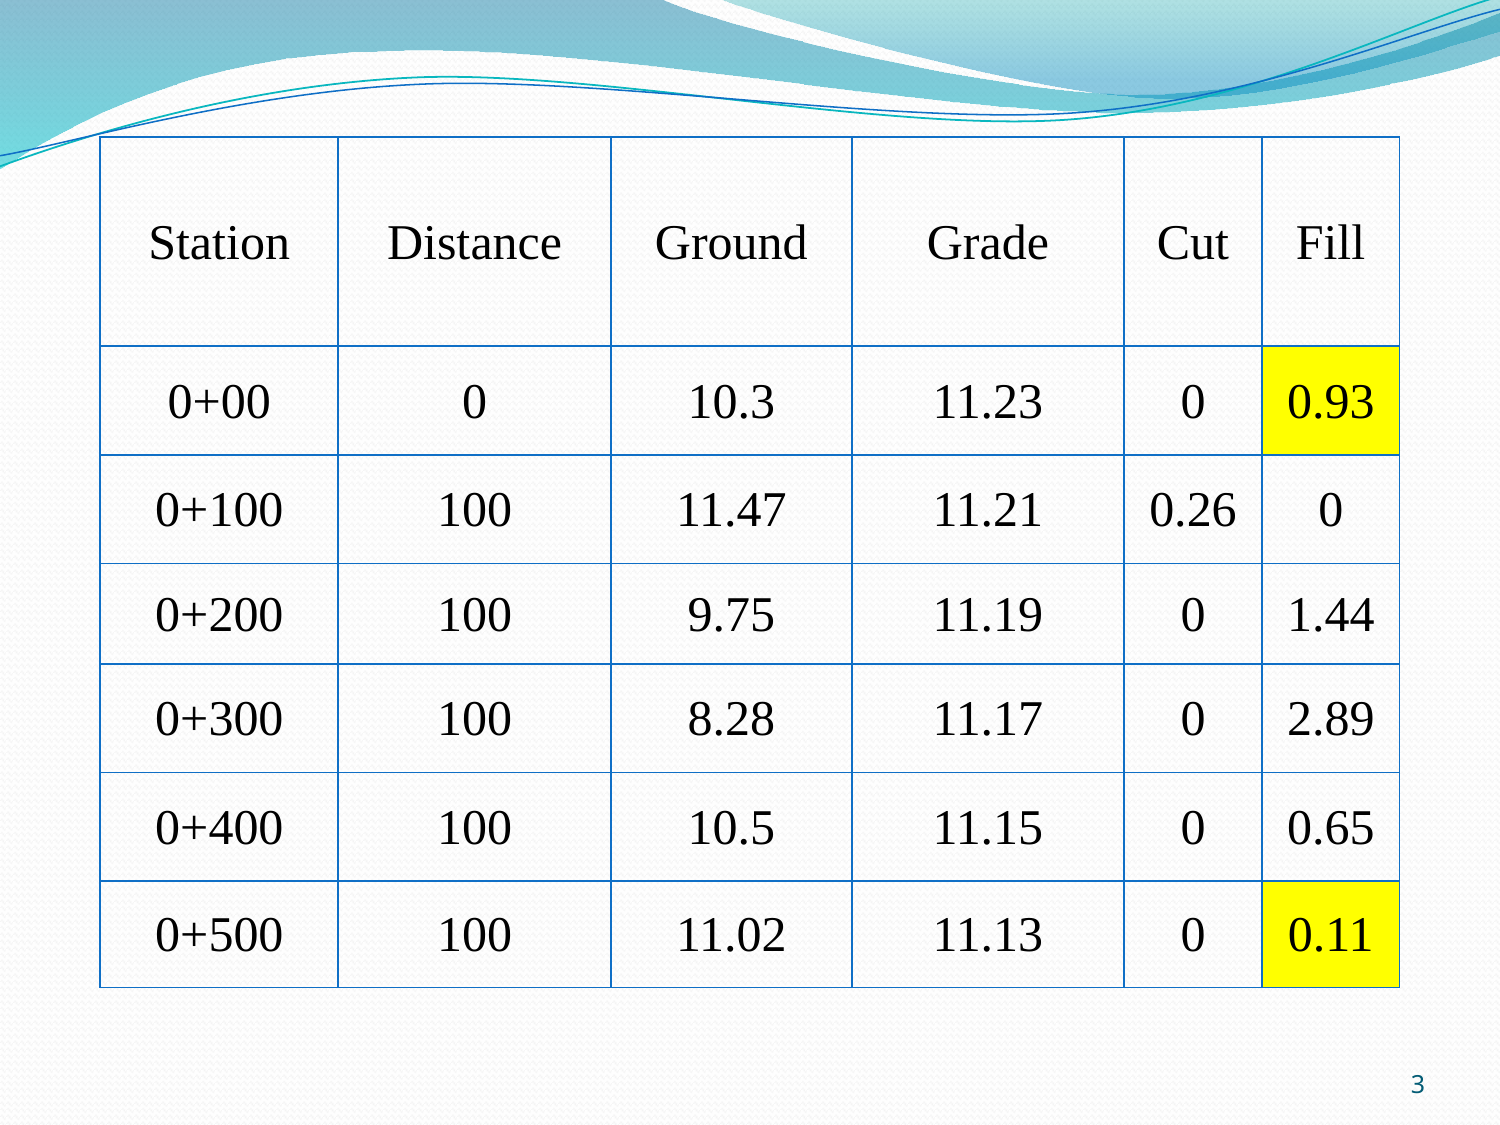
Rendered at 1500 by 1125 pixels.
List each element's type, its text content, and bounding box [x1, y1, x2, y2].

table_cell 100 [339, 564, 610, 663]
table_cell 0 [1125, 347, 1261, 454]
table_cell 0 [1125, 773, 1261, 880]
table_cell 0 [1125, 564, 1261, 663]
table_cell 1.44 [1263, 564, 1399, 663]
slide_number 3 [1299, 1042, 1425, 1103]
table_header Ground [612, 138, 851, 345]
table_cell 11.19 [853, 564, 1123, 663]
table_cell 0 [1125, 882, 1261, 987]
table_header Distance [339, 138, 610, 345]
table_cell 0+400 [101, 773, 337, 880]
table_cell 11.17 [853, 665, 1123, 772]
table_cell 11.15 [853, 773, 1123, 880]
table_cell 0.65 [1263, 773, 1399, 880]
table_cell 0.26 [1125, 456, 1261, 563]
table_cell 0 [1263, 456, 1399, 563]
table_cell 0+200 [101, 564, 337, 663]
table_cell 10.5 [612, 773, 851, 880]
table_header Station [101, 138, 337, 345]
table_cell 0+100 [101, 456, 337, 563]
table_header Cut [1125, 138, 1261, 345]
table_header Fill [1263, 138, 1399, 345]
table_cell 11.13 [853, 882, 1123, 987]
table_cell 11.21 [853, 456, 1123, 563]
table_cell 10.3 [612, 347, 851, 454]
table_cell 100 [339, 665, 610, 772]
table_cell 0.11 [1263, 882, 1399, 987]
table_cell 11.23 [853, 347, 1123, 454]
table_cell 100 [339, 456, 610, 563]
table_cell 100 [339, 882, 610, 987]
table_cell 9.75 [612, 564, 851, 663]
table_cell 0+300 [101, 665, 337, 772]
table_cell 0+500 [101, 882, 337, 987]
table_cell 0+00 [101, 347, 337, 454]
table_cell 11.47 [612, 456, 851, 563]
table_header Grade [853, 138, 1123, 345]
table_cell 8.28 [612, 665, 851, 772]
table_cell 0 [1125, 665, 1261, 772]
table_cell 11.02 [612, 882, 851, 987]
table_cell 0 [339, 347, 610, 454]
table_cell 100 [339, 773, 610, 880]
table_cell 0.93 [1263, 347, 1399, 454]
table_cell 2.89 [1263, 665, 1399, 772]
